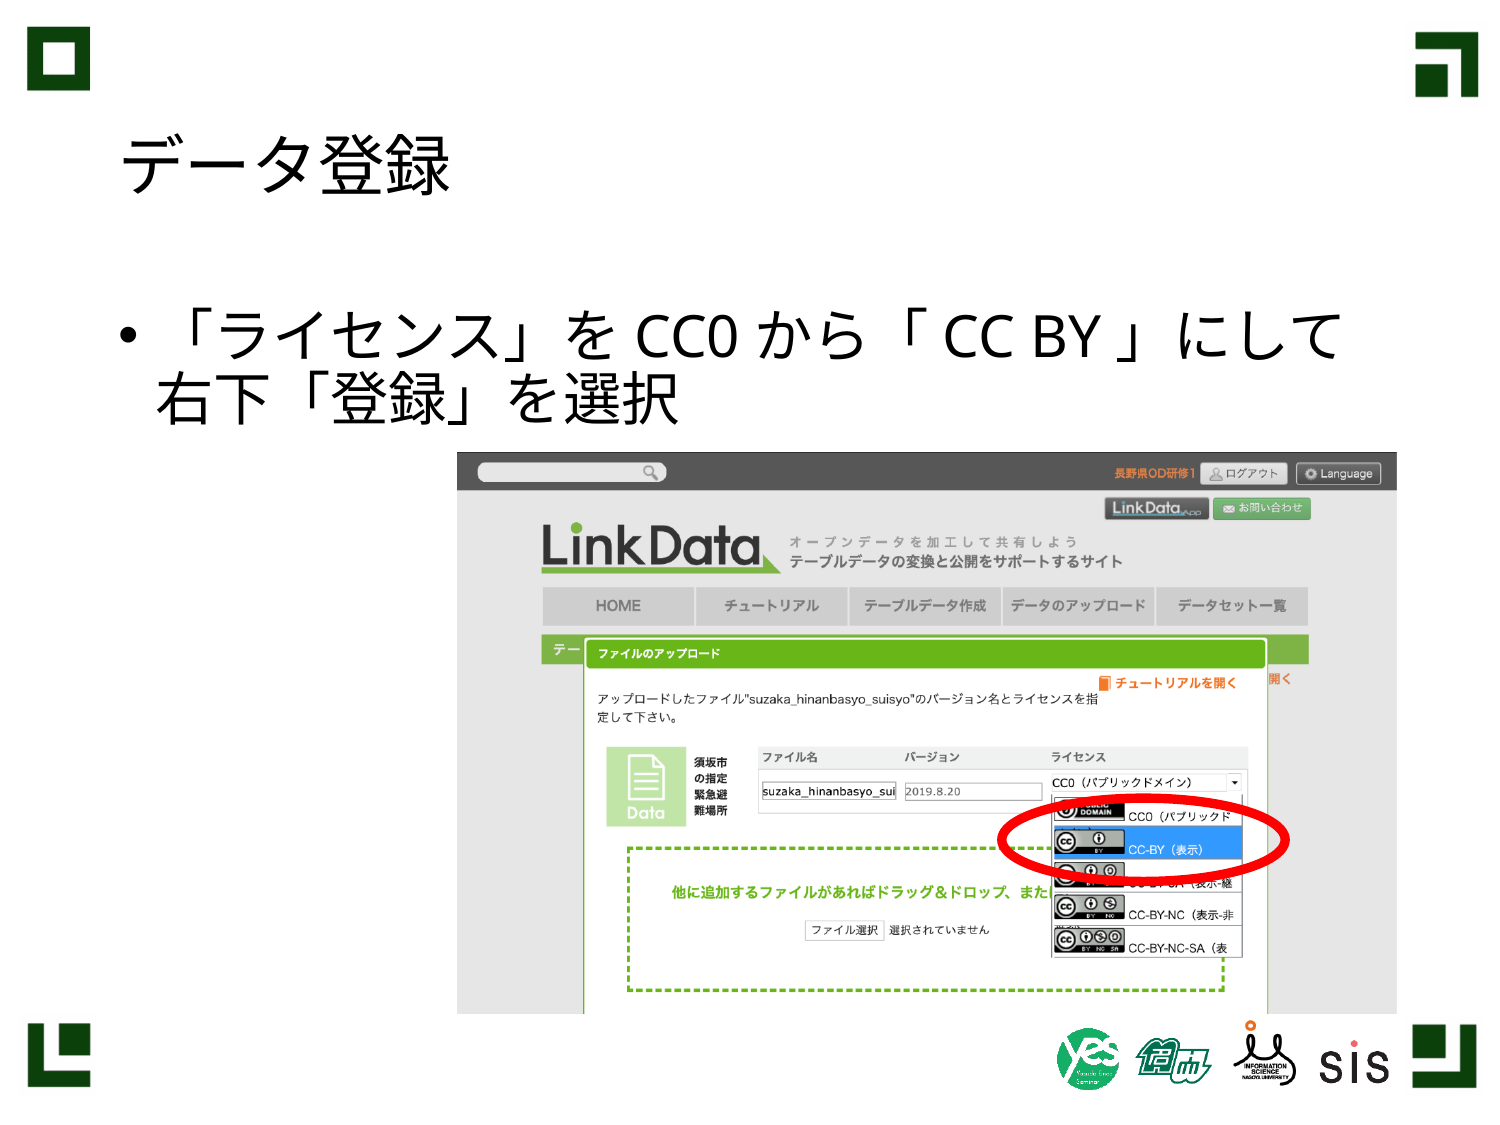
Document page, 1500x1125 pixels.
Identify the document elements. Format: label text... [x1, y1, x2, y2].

list 「ライセンス」をCC0から「CC BY」にして右下「登録」を選択 [103, 299, 1397, 1014]
picture [19, 1015, 96, 1095]
title データ登録 [103, 59, 1397, 278]
picture [21, 22, 96, 95]
picture [457, 452, 1397, 1014]
picture [1133, 1035, 1214, 1086]
picture [1057, 1028, 1119, 1090]
picture [1406, 1017, 1483, 1095]
picture [1233, 1020, 1296, 1086]
picture [1315, 1037, 1393, 1086]
picture [1406, 23, 1489, 106]
